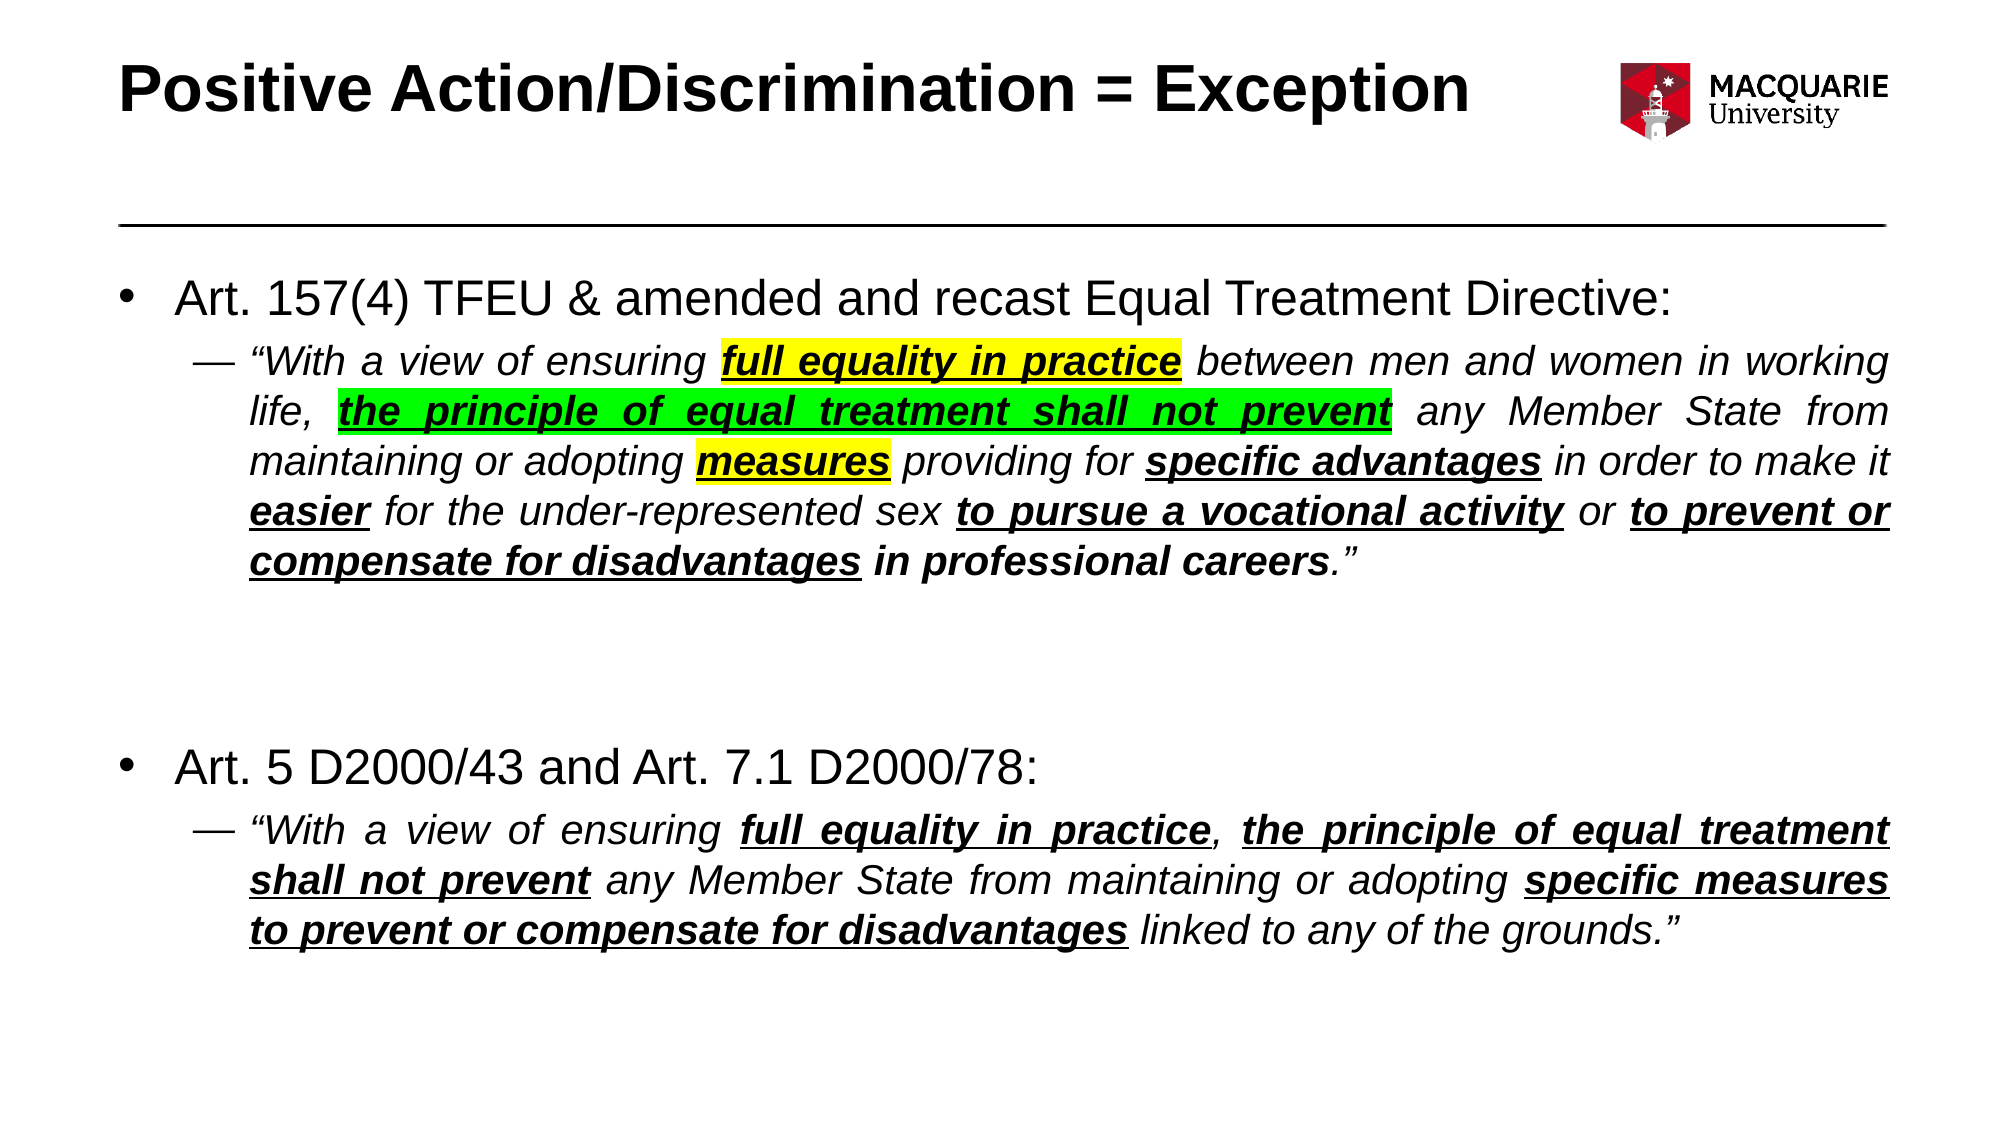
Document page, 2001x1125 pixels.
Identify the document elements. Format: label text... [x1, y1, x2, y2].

list Art. 157(4) TFEU & amended and recast Equal Treatment Directive: “With a view of ensuring full equality in practice between men and women in working life, the principle of equal treatment shall not prevent any Member State from maintaining or adopting measures providing for specific advantages in order to make it easier for the under-represented sex to pursue a vocational activity or to prevent or compensate for disadvantages in professional careers.” Art. 5 D2000/43 and Art. 7.1 D2000/78: “With a view of ensuring full equality in practice, the principle of equal treatment shall not prevent any Member State from maintaining or adopting specific measures to prevent or compensate for disadvantages linked to any of the grounds.” [118, 265, 1890, 1080]
picture [1586, 35, 1922, 161]
title Positive Action/Discrimination = Exception [118, 45, 1506, 152]
